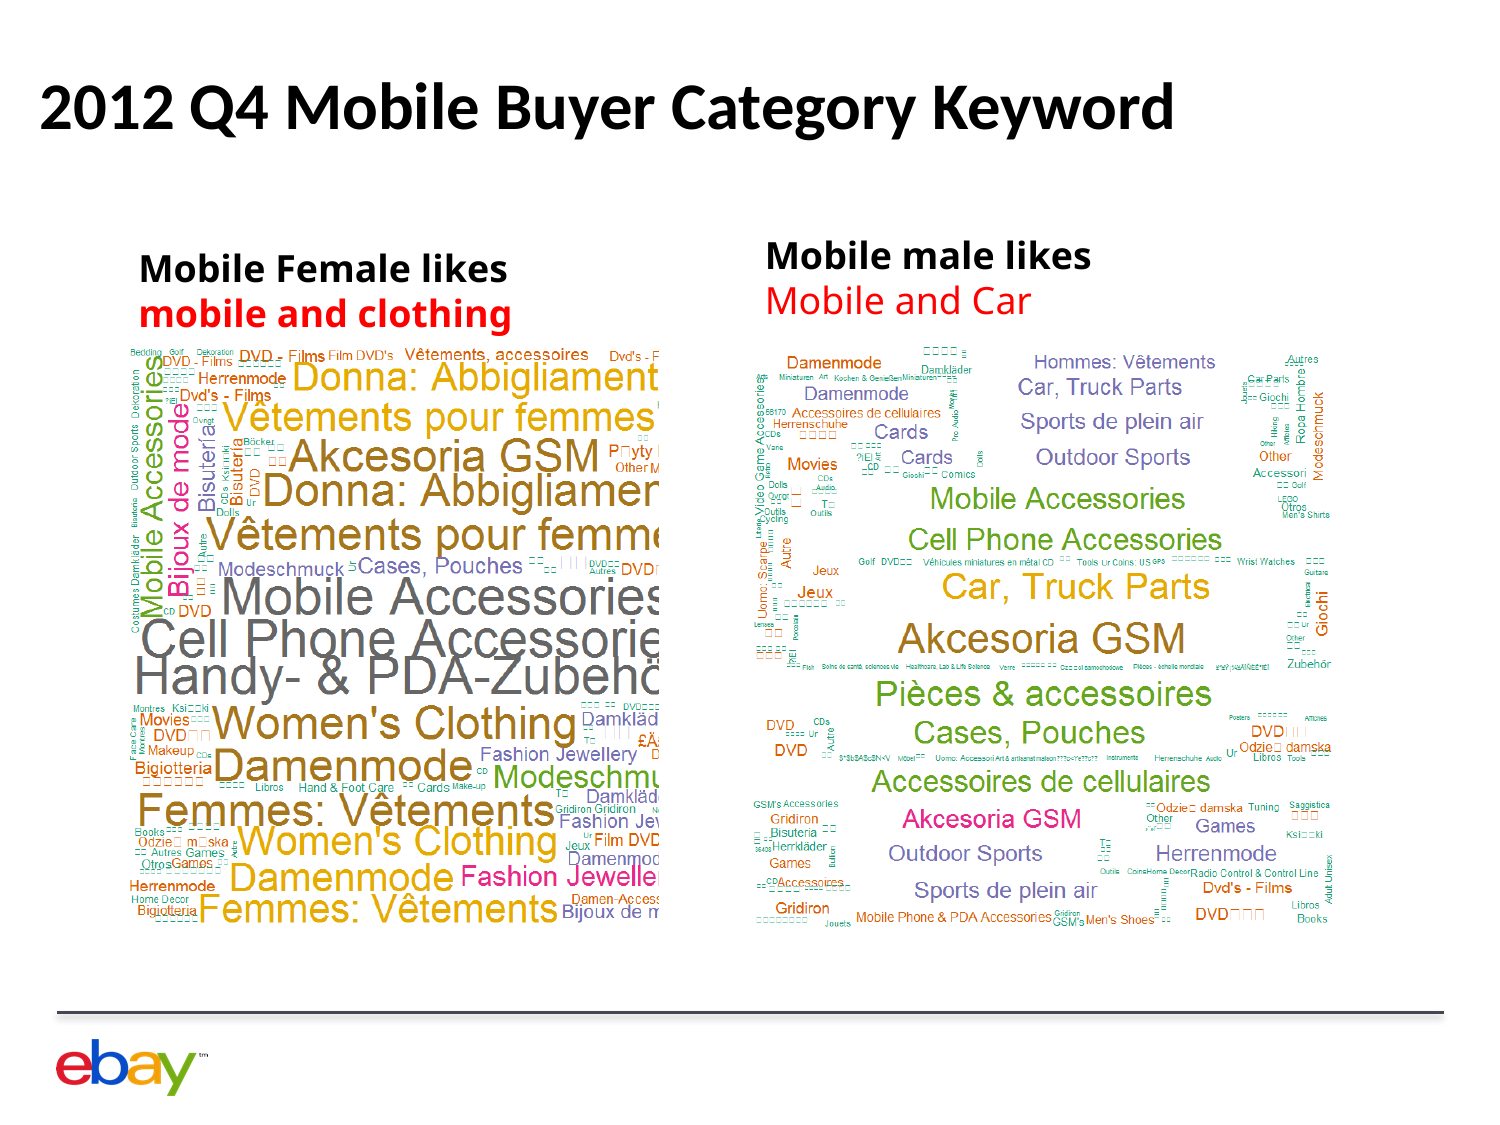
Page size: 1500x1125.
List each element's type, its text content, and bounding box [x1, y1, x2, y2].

title 2012 Q4 Mobile Buyer Category Keyword [24, 37, 1401, 151]
picture [34, 324, 1426, 949]
picture [56, 1039, 208, 1096]
text_box Mobile Female likes mobile and clothing [123, 237, 700, 324]
text_box Mobile male likes Mobile and Car [750, 224, 1388, 324]
